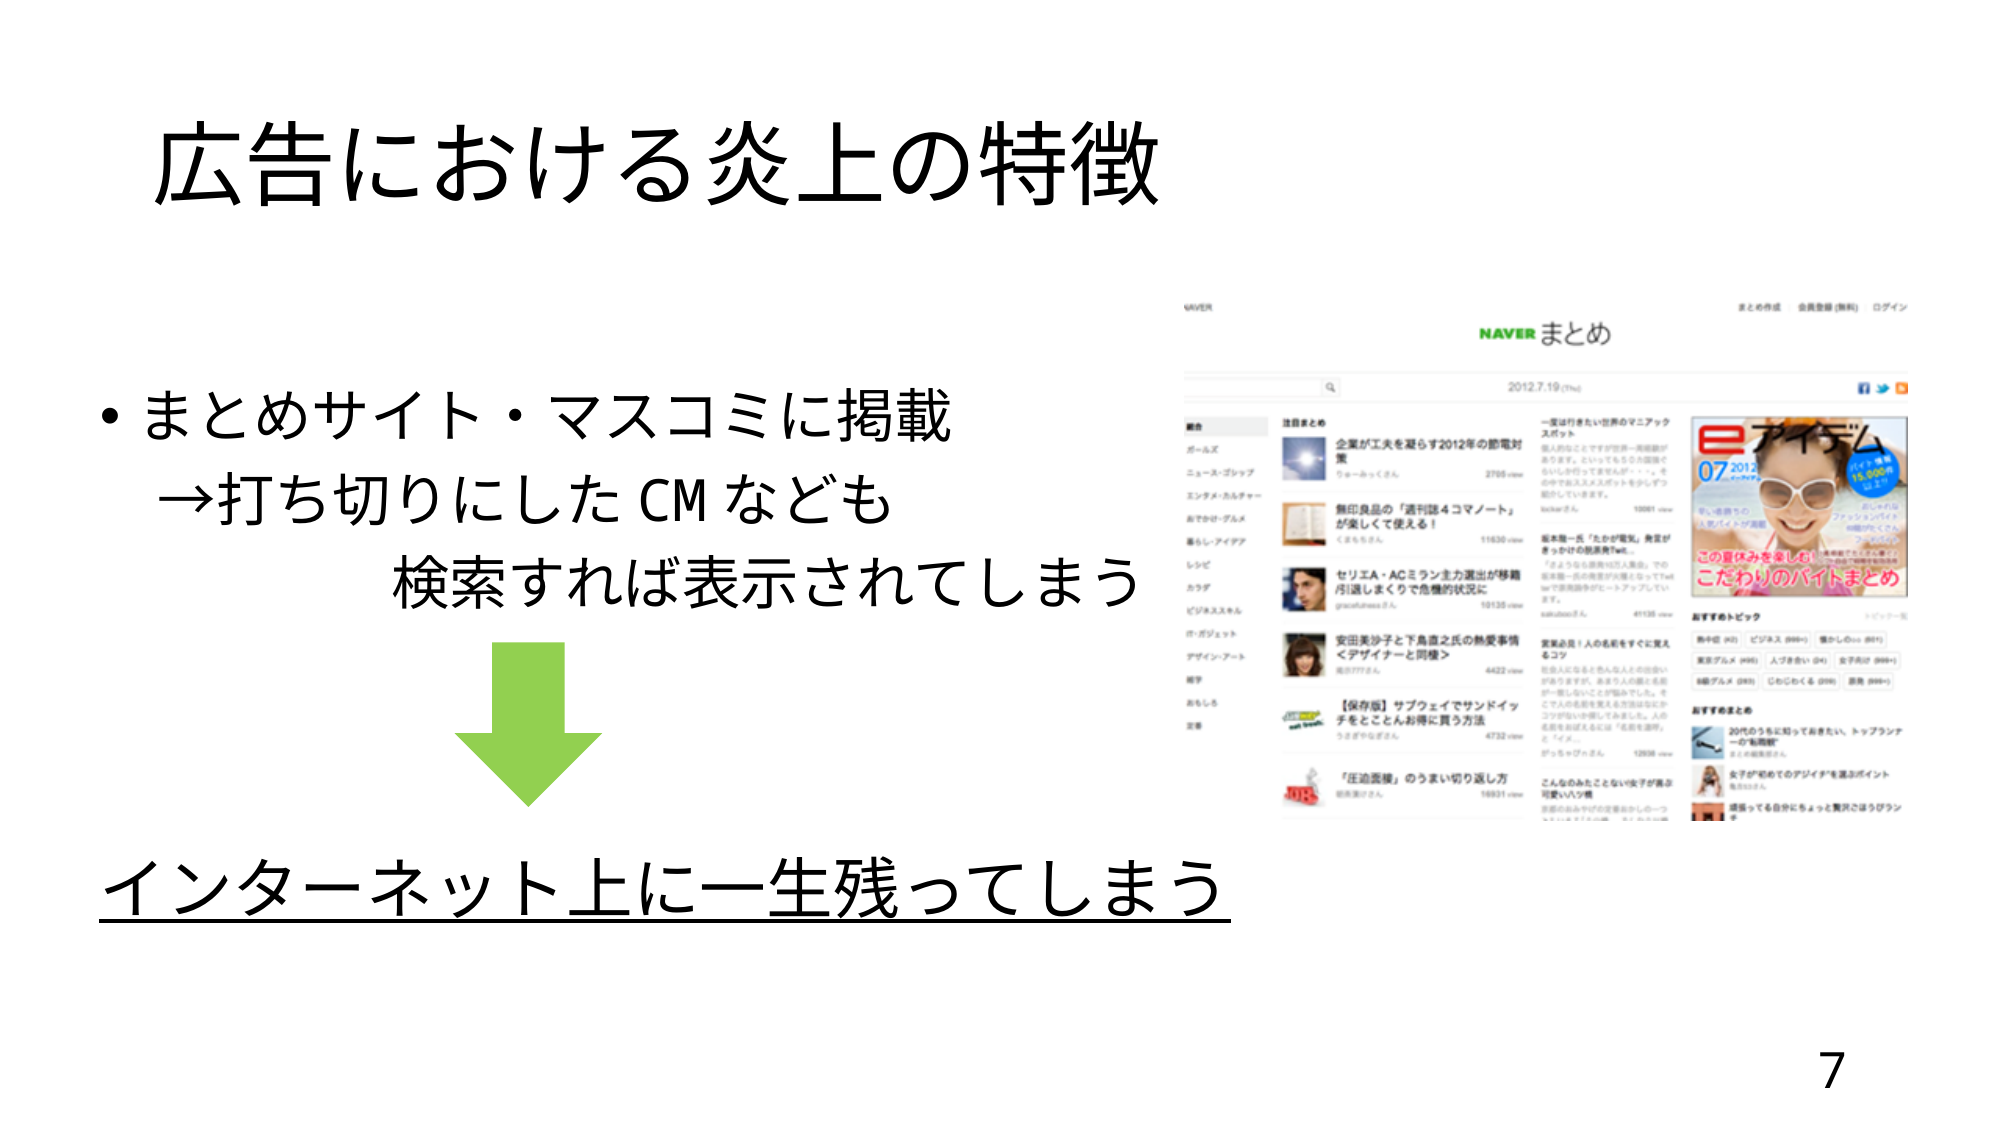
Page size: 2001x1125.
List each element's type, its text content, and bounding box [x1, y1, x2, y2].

title 広告における炎上の特徴 [137, 59, 1863, 278]
slide_number 7 [1412, 1042, 1863, 1103]
list まとめサイト・マスコミに掲載 →打ち切りにしたCMなども 検索すれば表示されてしまう [84, 288, 1810, 1003]
picture [1184, 296, 1908, 822]
text_box インターネット上に一生残ってしまう [84, 839, 1261, 935]
text_box [459, 644, 598, 805]
